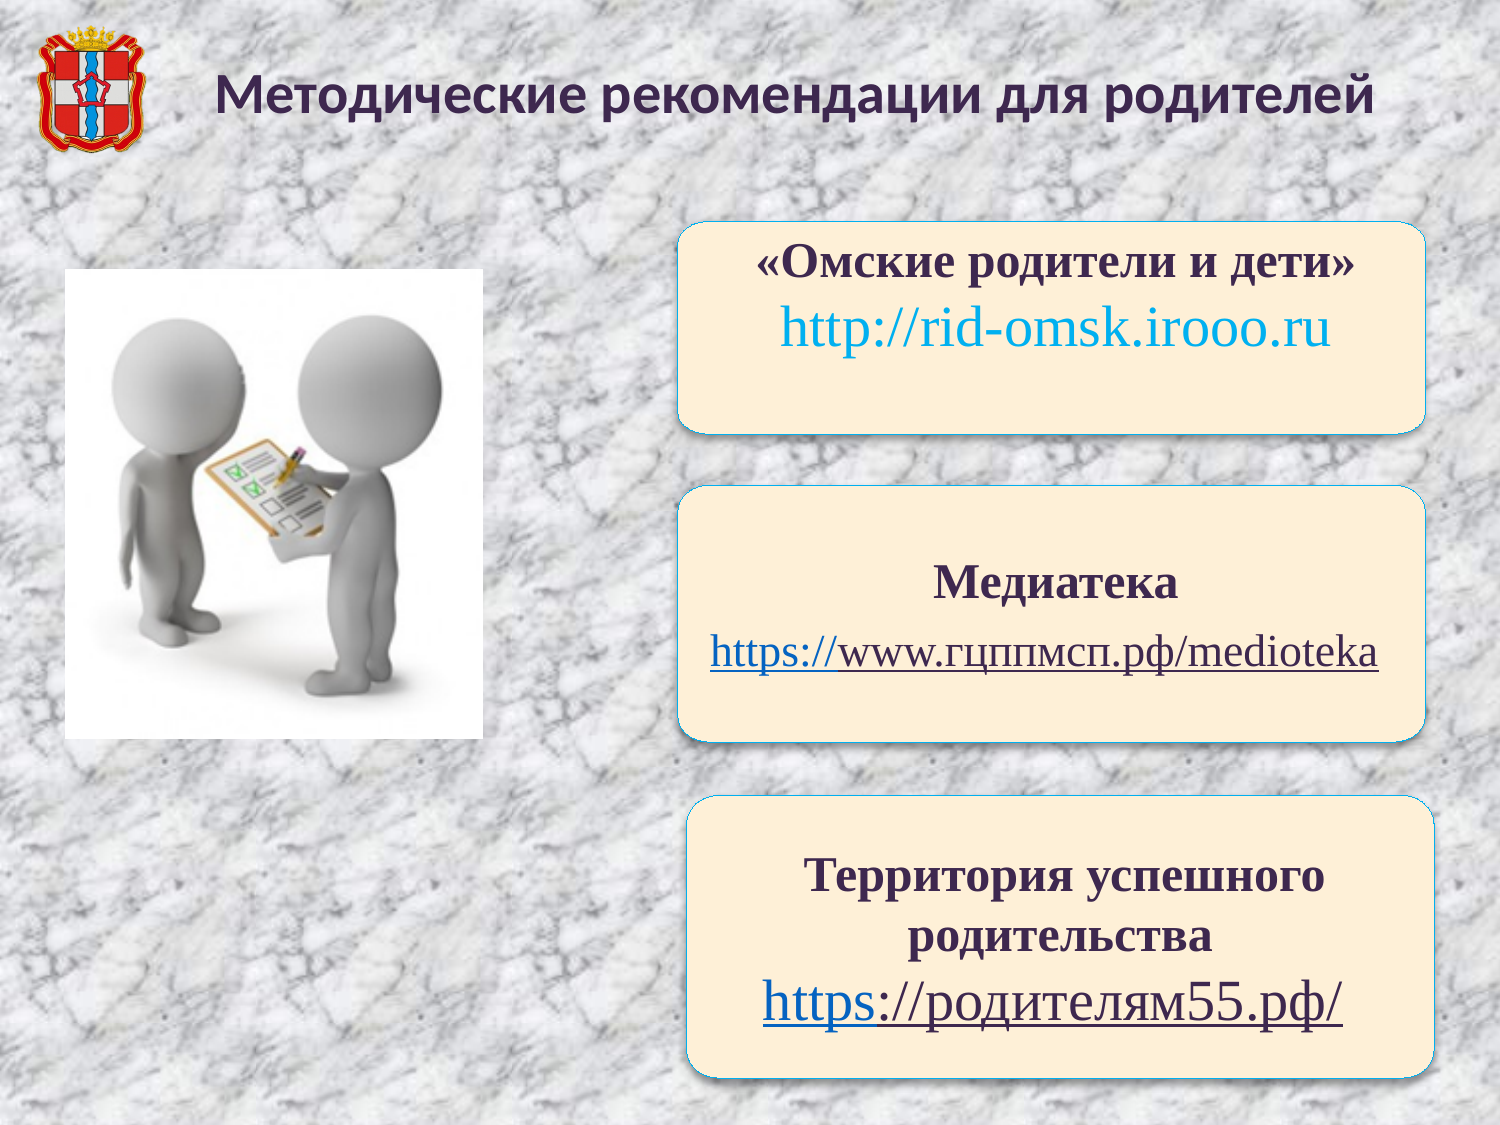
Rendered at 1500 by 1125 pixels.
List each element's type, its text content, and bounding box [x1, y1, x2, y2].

text_box [44, 724, 679, 937]
picture [0, 0, 1500, 1125]
text_box Медиатека https://www.гцппмсп.рф/medioteka [677, 485, 1426, 743]
text_box Методические рекомендации для родителей [154, 48, 1480, 133]
text_box Территория успешного родительства https://родителям55.рф/ [686, 795, 1435, 1079]
text_box «Омские родители и дети» http://rid-omsk.irooo.ru [677, 221, 1426, 435]
